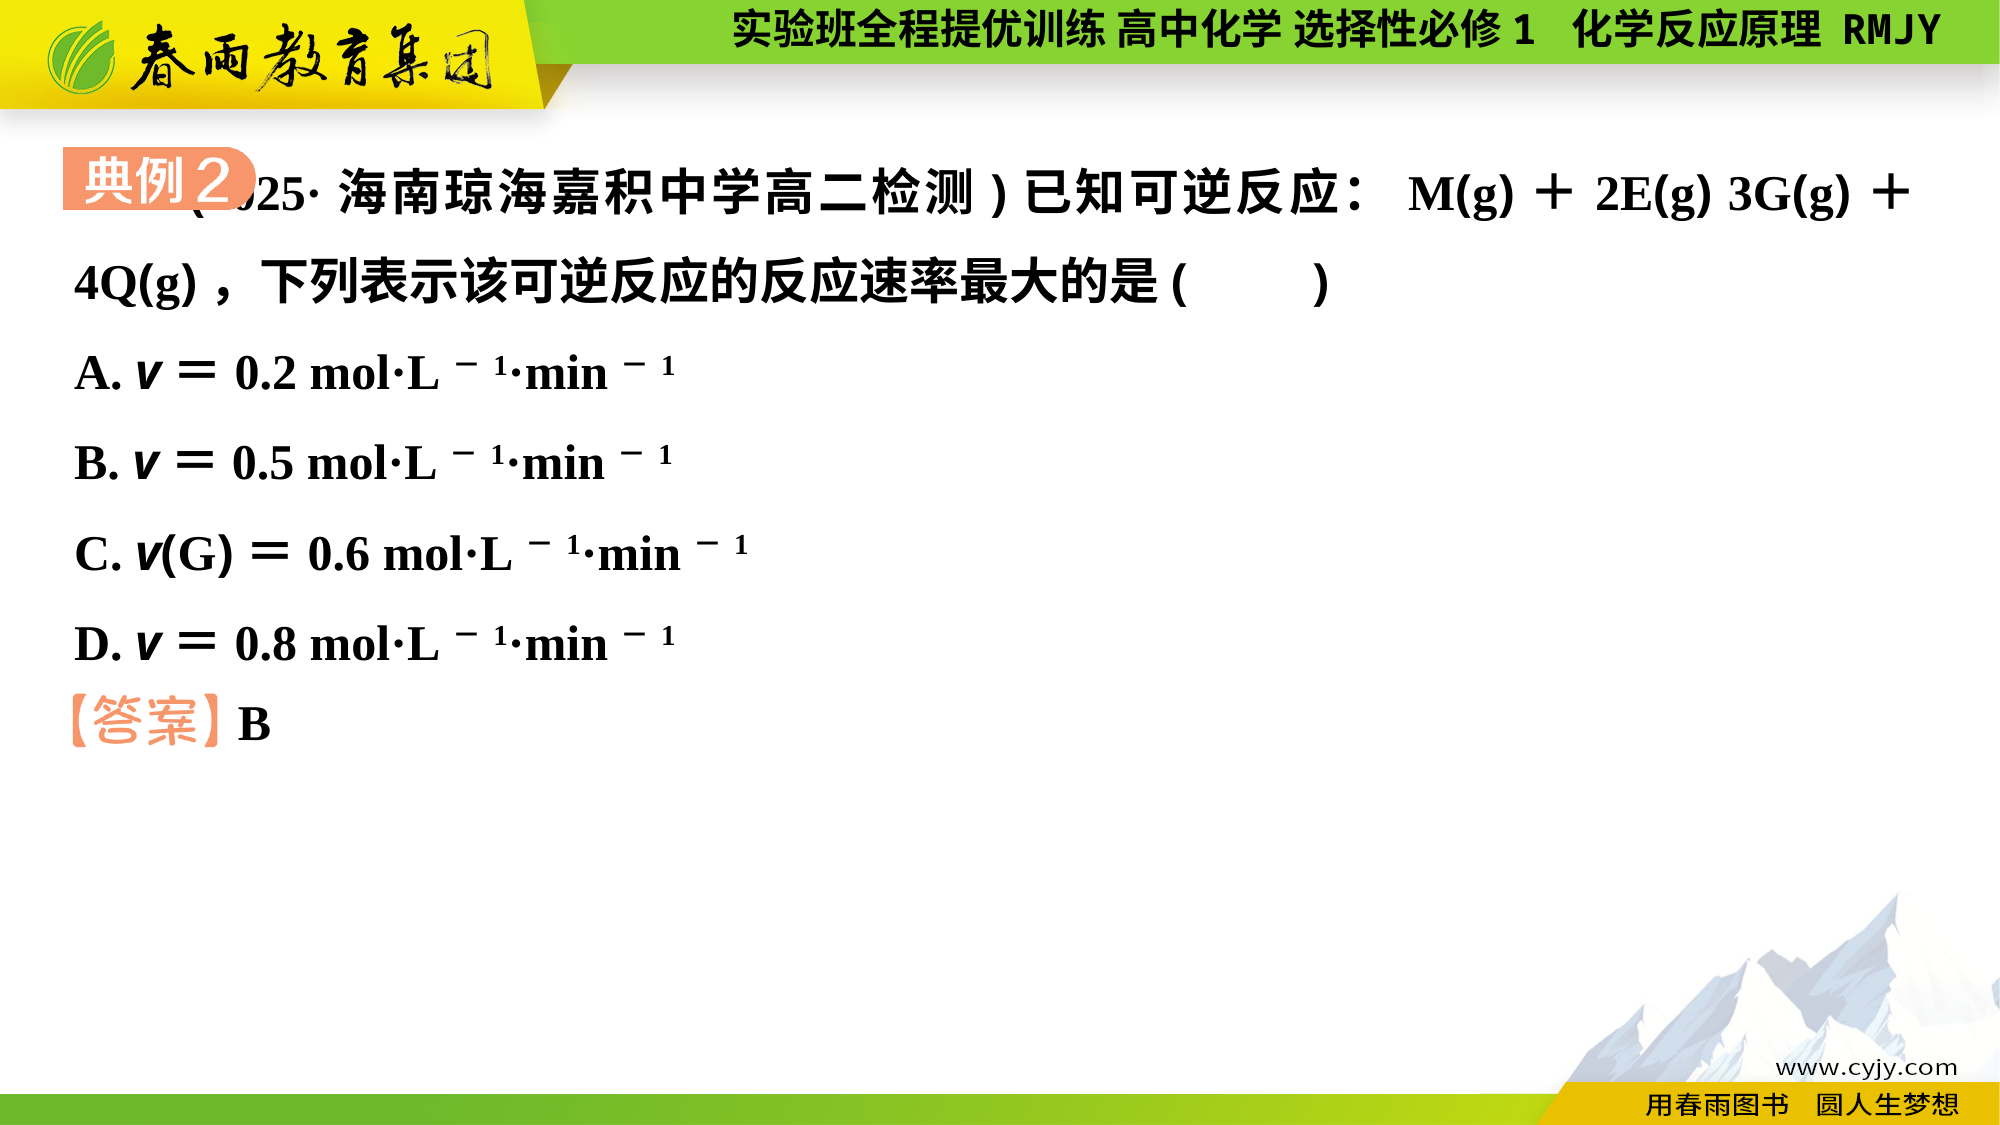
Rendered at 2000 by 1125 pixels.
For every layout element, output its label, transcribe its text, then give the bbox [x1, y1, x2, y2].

picture [0, 0, 2000, 1125]
text_box B [223, 683, 318, 758]
